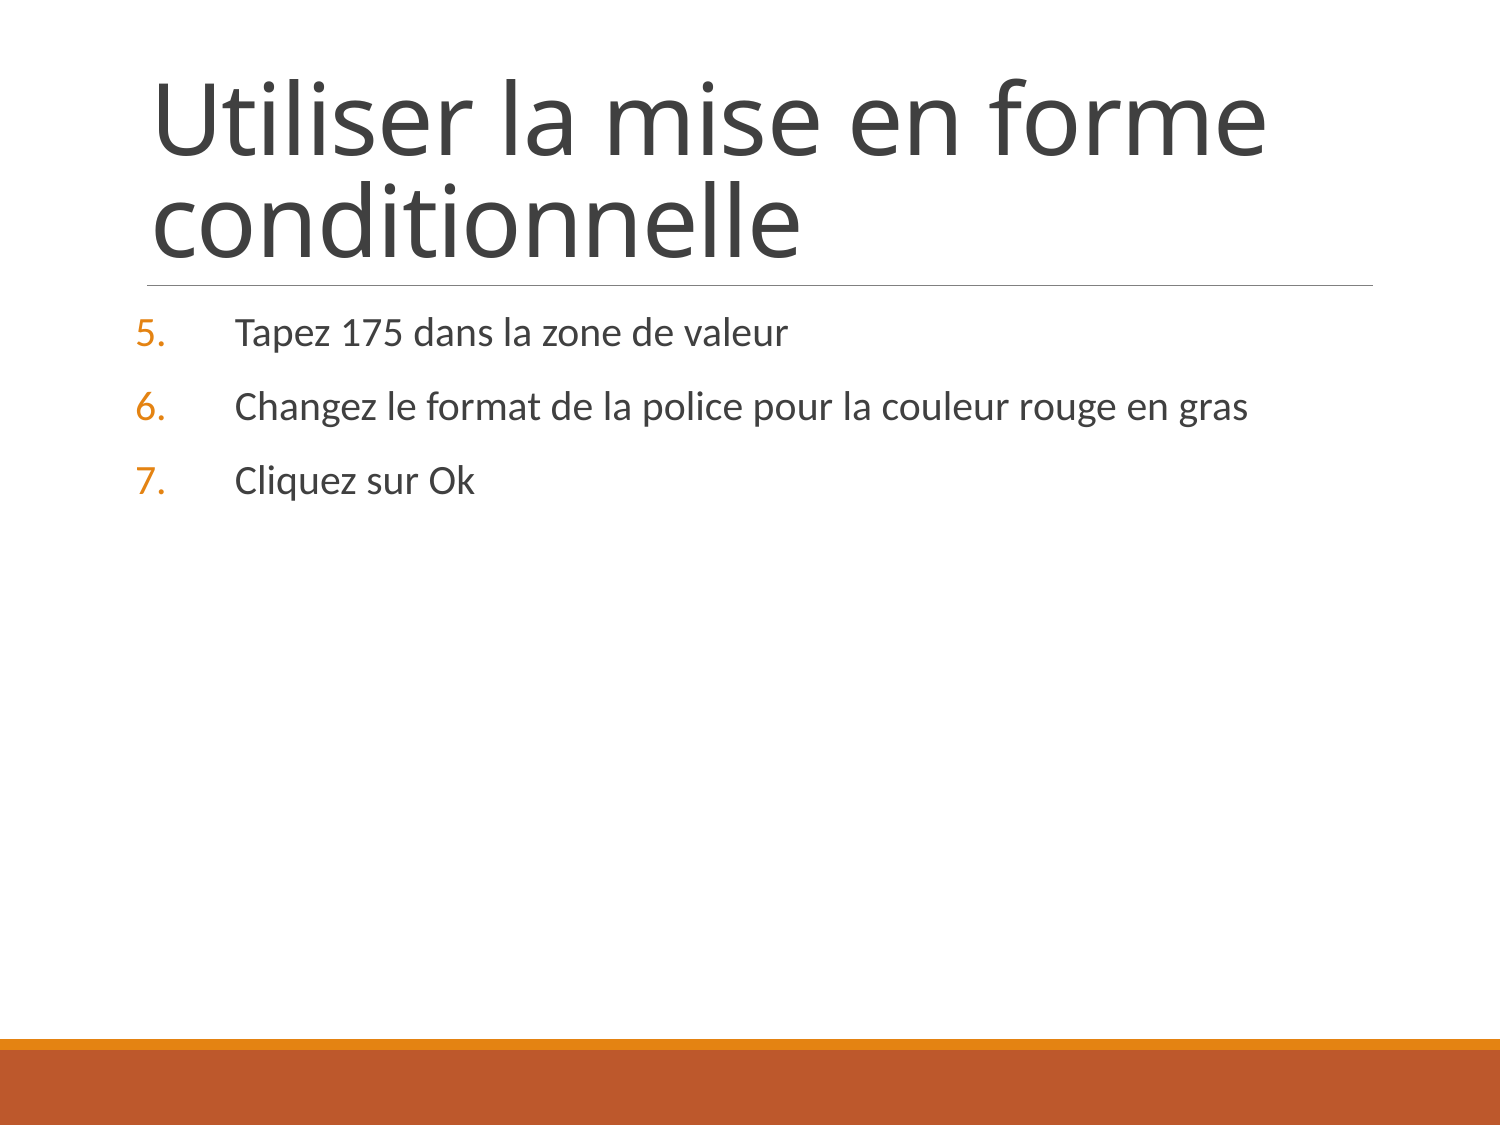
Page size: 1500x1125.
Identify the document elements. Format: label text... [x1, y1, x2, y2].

list Tapez 175 dans la zone de valeur Changez le format de la police pour la couleur rouge en gras Cliquez sur Ok [135, 302, 1373, 963]
title Utiliser la mise en forme conditionnelle [135, 47, 1373, 285]
